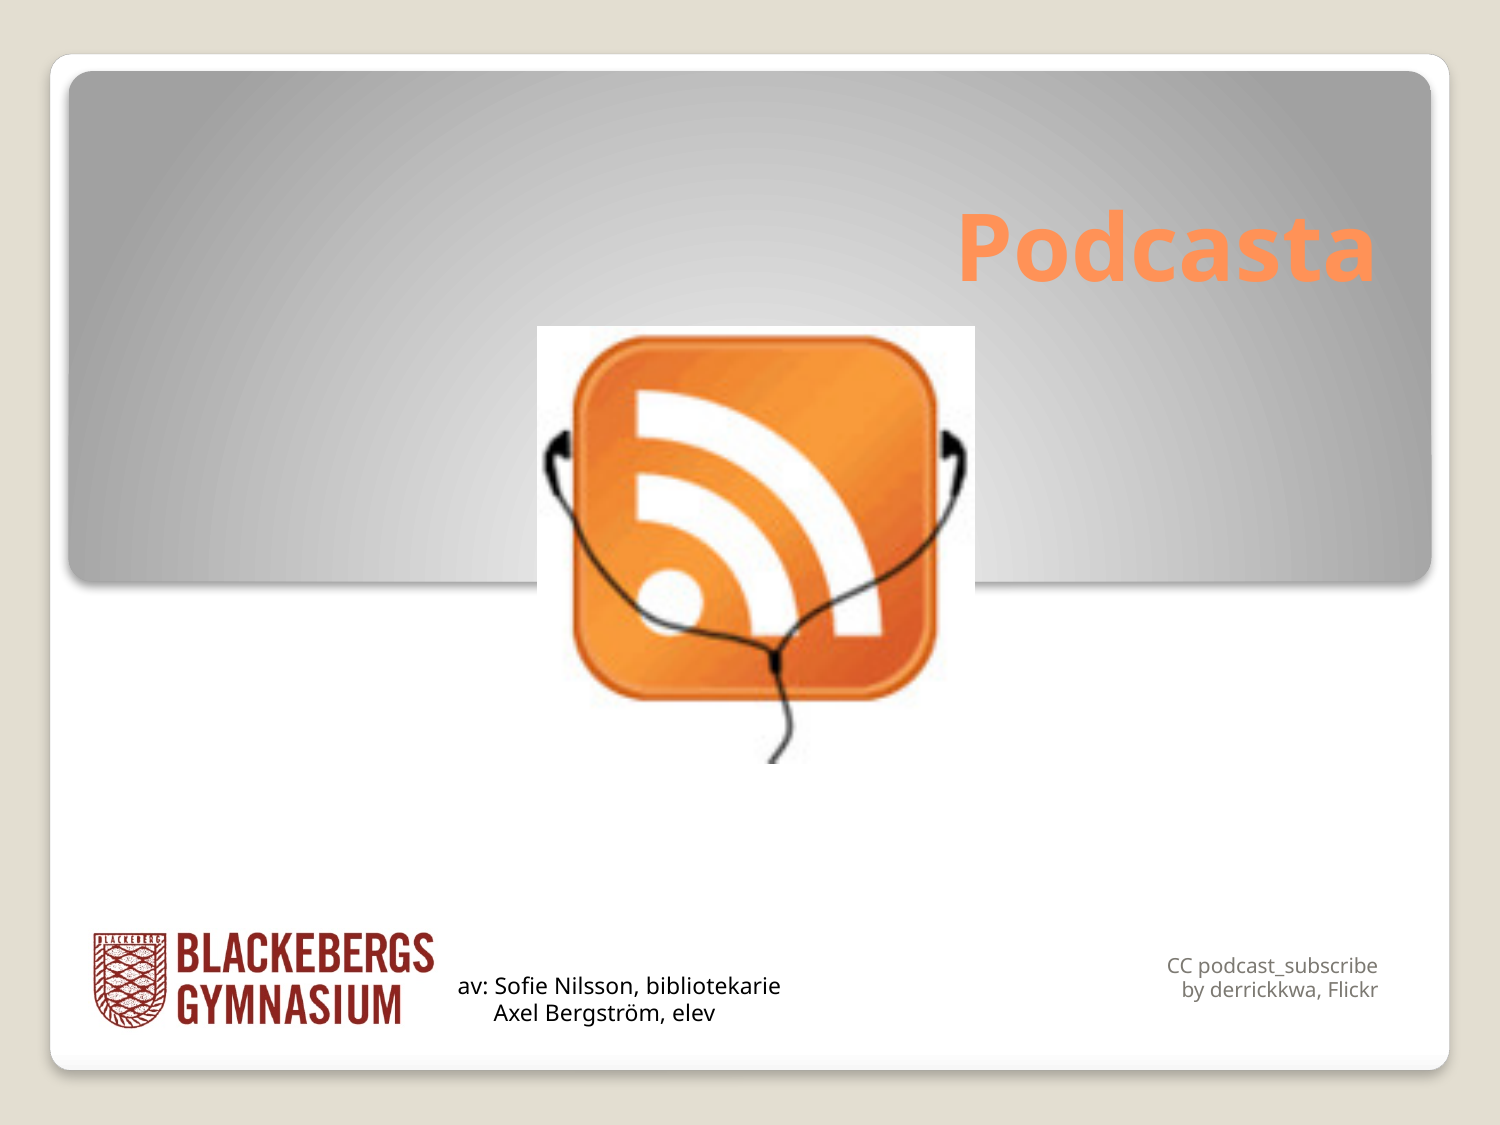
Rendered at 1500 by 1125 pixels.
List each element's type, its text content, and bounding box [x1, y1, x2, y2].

picture [88, 928, 444, 1035]
text_box av: Sofie Nilsson, bibliotekarie Axel Bergström, elev [449, 964, 833, 1034]
picture [537, 326, 975, 764]
subtitle CC podcast_subscribe by derrickkwa, Flickr [1057, 952, 1394, 1032]
title Podcasta [112, 66, 1388, 308]
